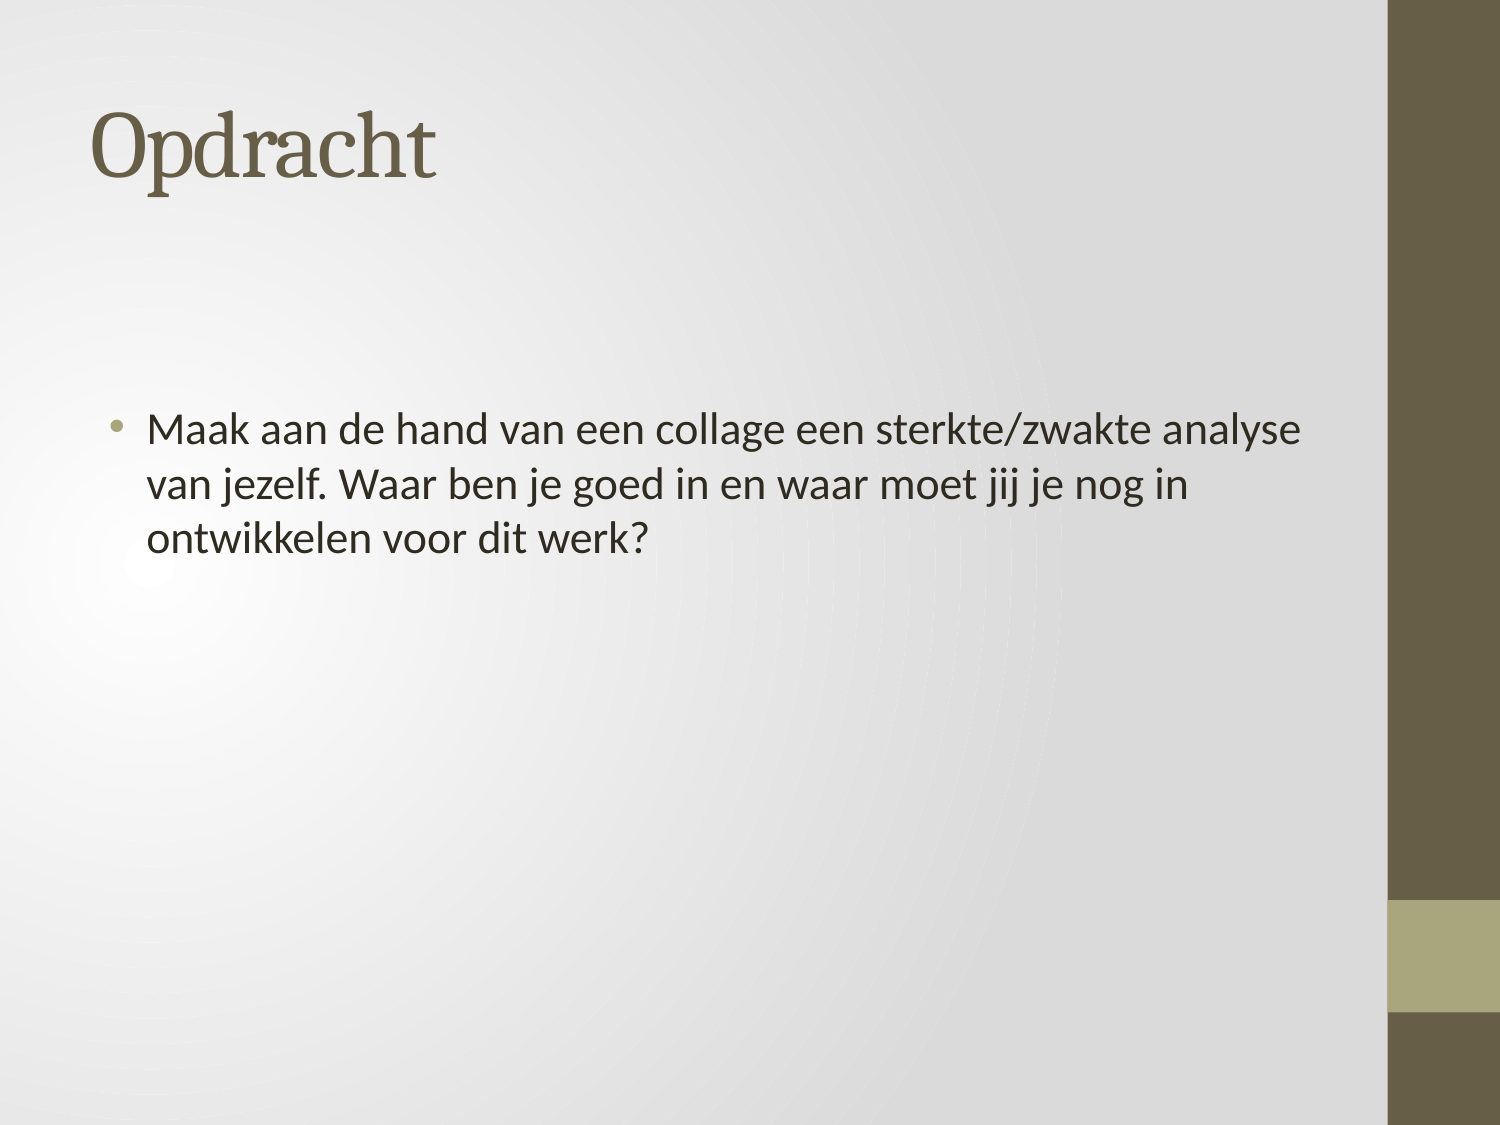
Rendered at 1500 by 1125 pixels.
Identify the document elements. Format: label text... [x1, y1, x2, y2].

title Opdracht [75, 45, 1325, 233]
list Maak aan de hand van een collage een sterkte/zwakte analyse van jezelf. Waar ben je goed in en waar moet jij je nog in ontwikkelen voor dit werk? [75, 262, 1325, 1050]
